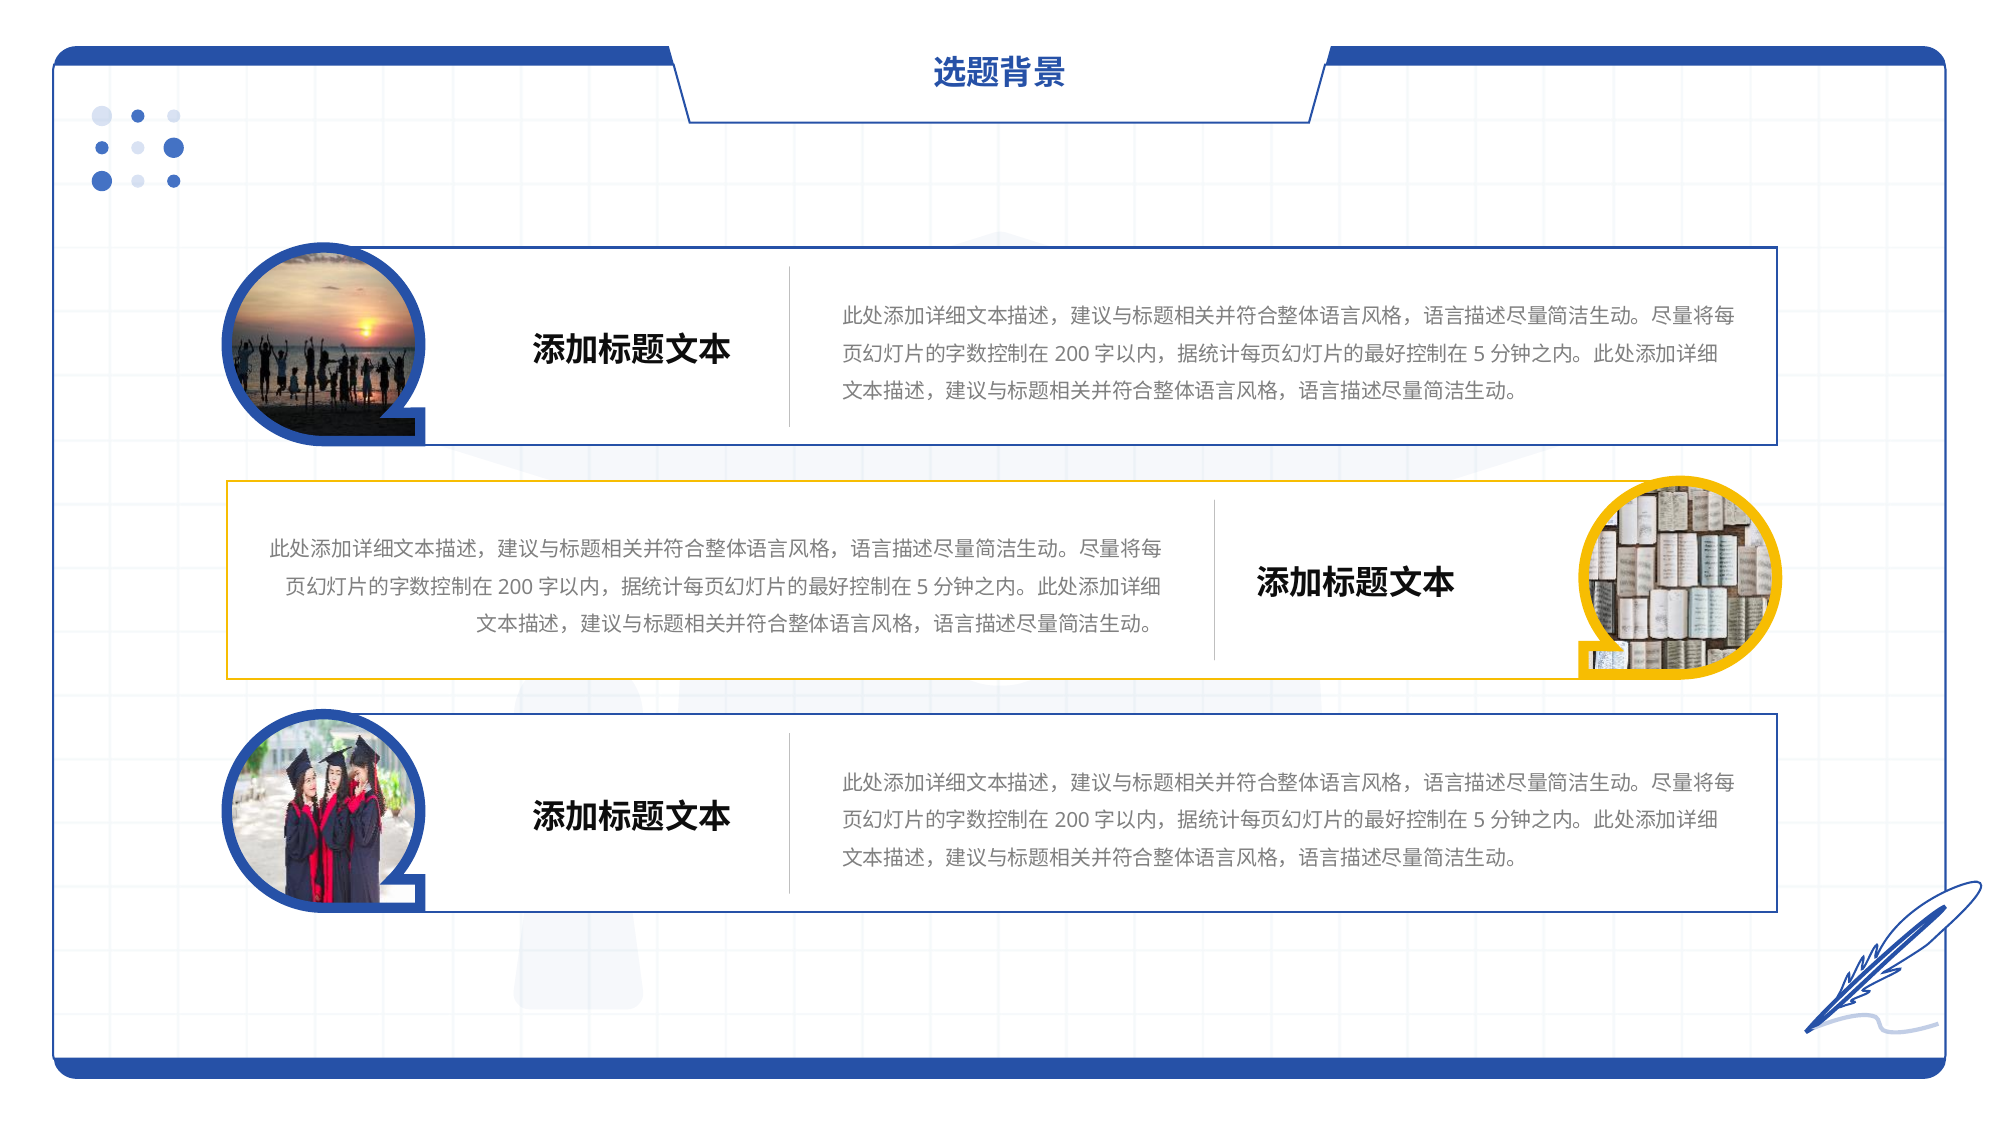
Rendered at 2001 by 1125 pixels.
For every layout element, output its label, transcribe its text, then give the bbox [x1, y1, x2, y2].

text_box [226, 714, 1777, 913]
text_box 选题背景 [918, 44, 1082, 99]
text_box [226, 247, 1777, 446]
picture [55, 66, 1944, 1057]
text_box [226, 480, 1777, 679]
